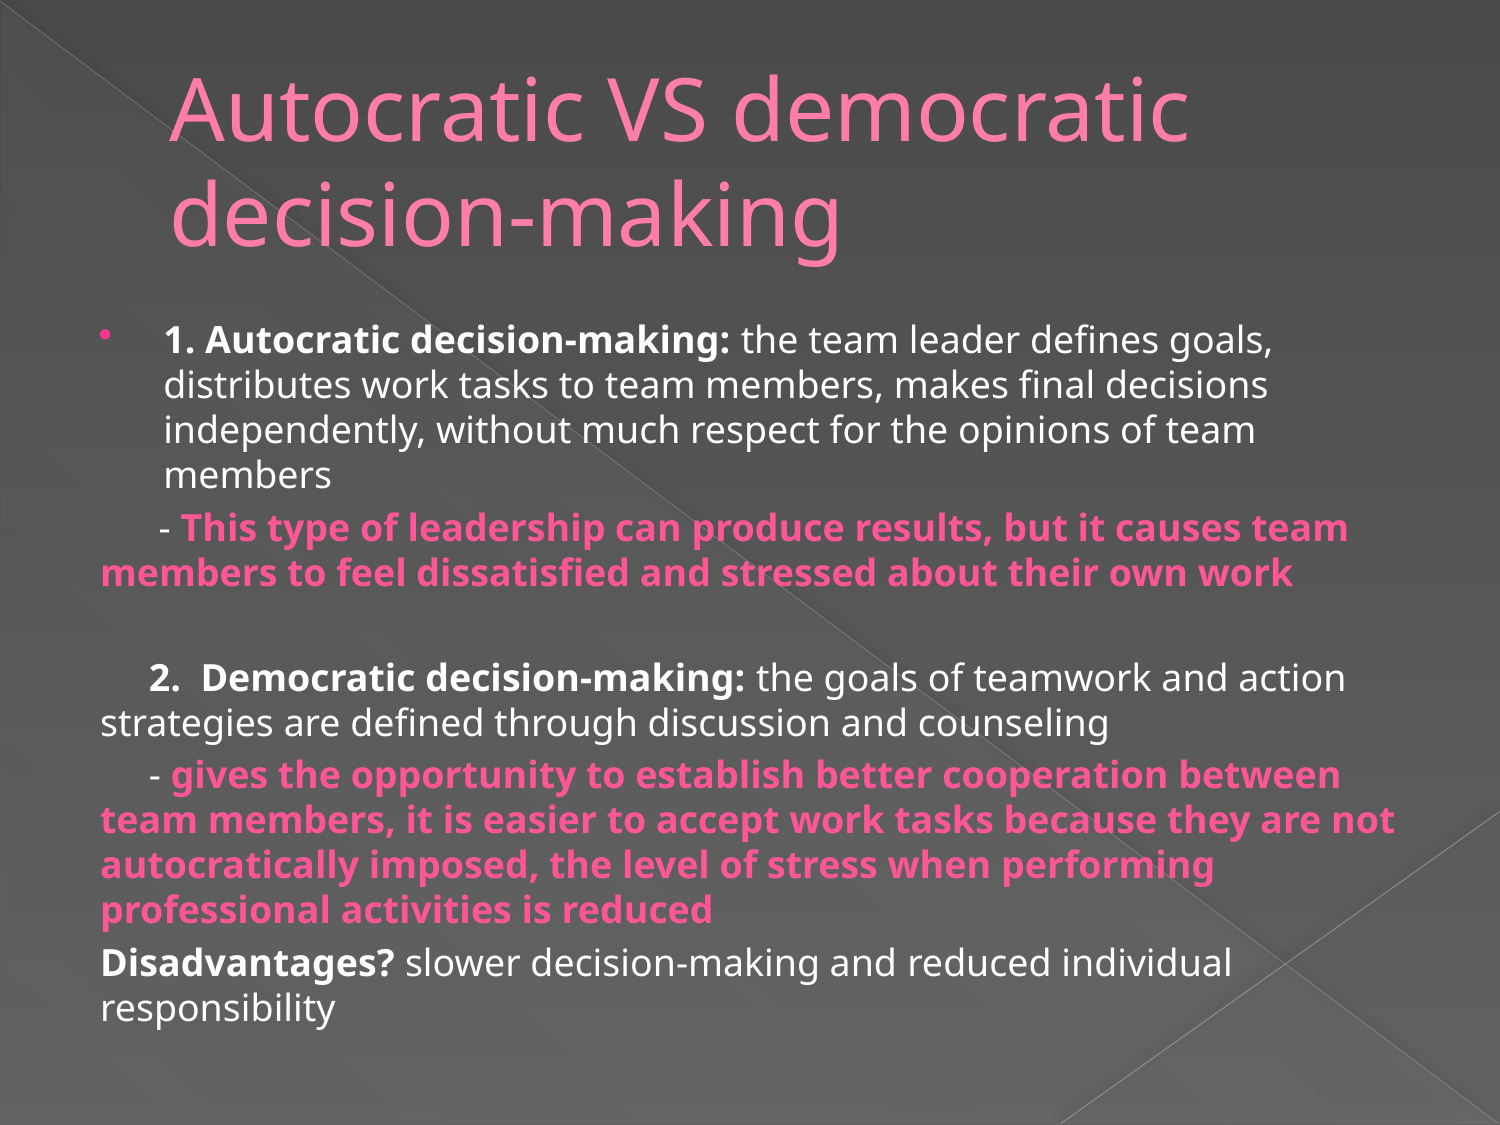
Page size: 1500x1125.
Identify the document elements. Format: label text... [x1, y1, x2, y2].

title Autocratic VS democratic decision-making [75, 43, 1425, 274]
list 1. Autocratic decision-making: the team leader defines goals, distributes work tasks to team members, makes final decisions independently, without much respect for the opinions of team members - This type of leadership can produce results, but it causes team members to feel dissatisfied and stressed about their own work 2. Democratic decision-making: the goals of teamwork and action strategies are defined through discussion and counseling - gives the opportunity to establish better cooperation between team members, it is easier to accept work tasks because they are not autocratically imposed, the level of stress when performing professional activities is reduced Disadvantages? slower decision-making and reduced individual responsibility [75, 308, 1425, 1059]
